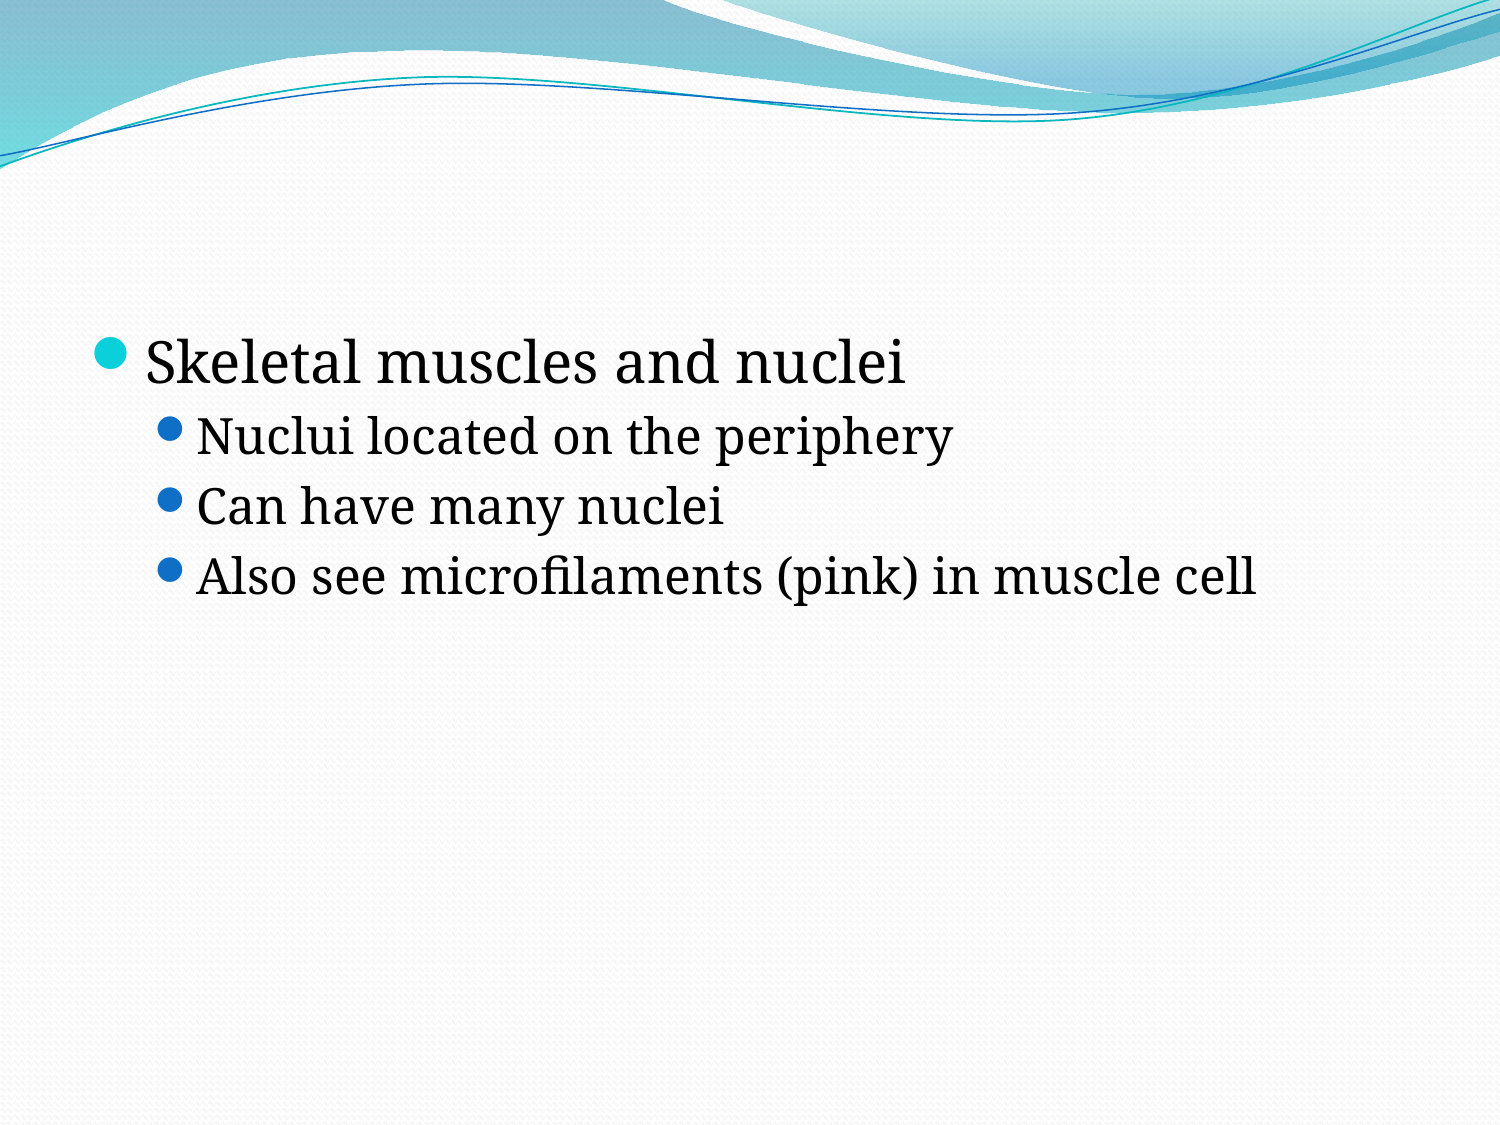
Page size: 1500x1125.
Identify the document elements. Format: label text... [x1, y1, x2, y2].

list Skeletal muscles and nuclei Nuclui located on the periphery Can have many nuclei Also see microfilaments (pink) in muscle cell [75, 317, 1425, 1038]
